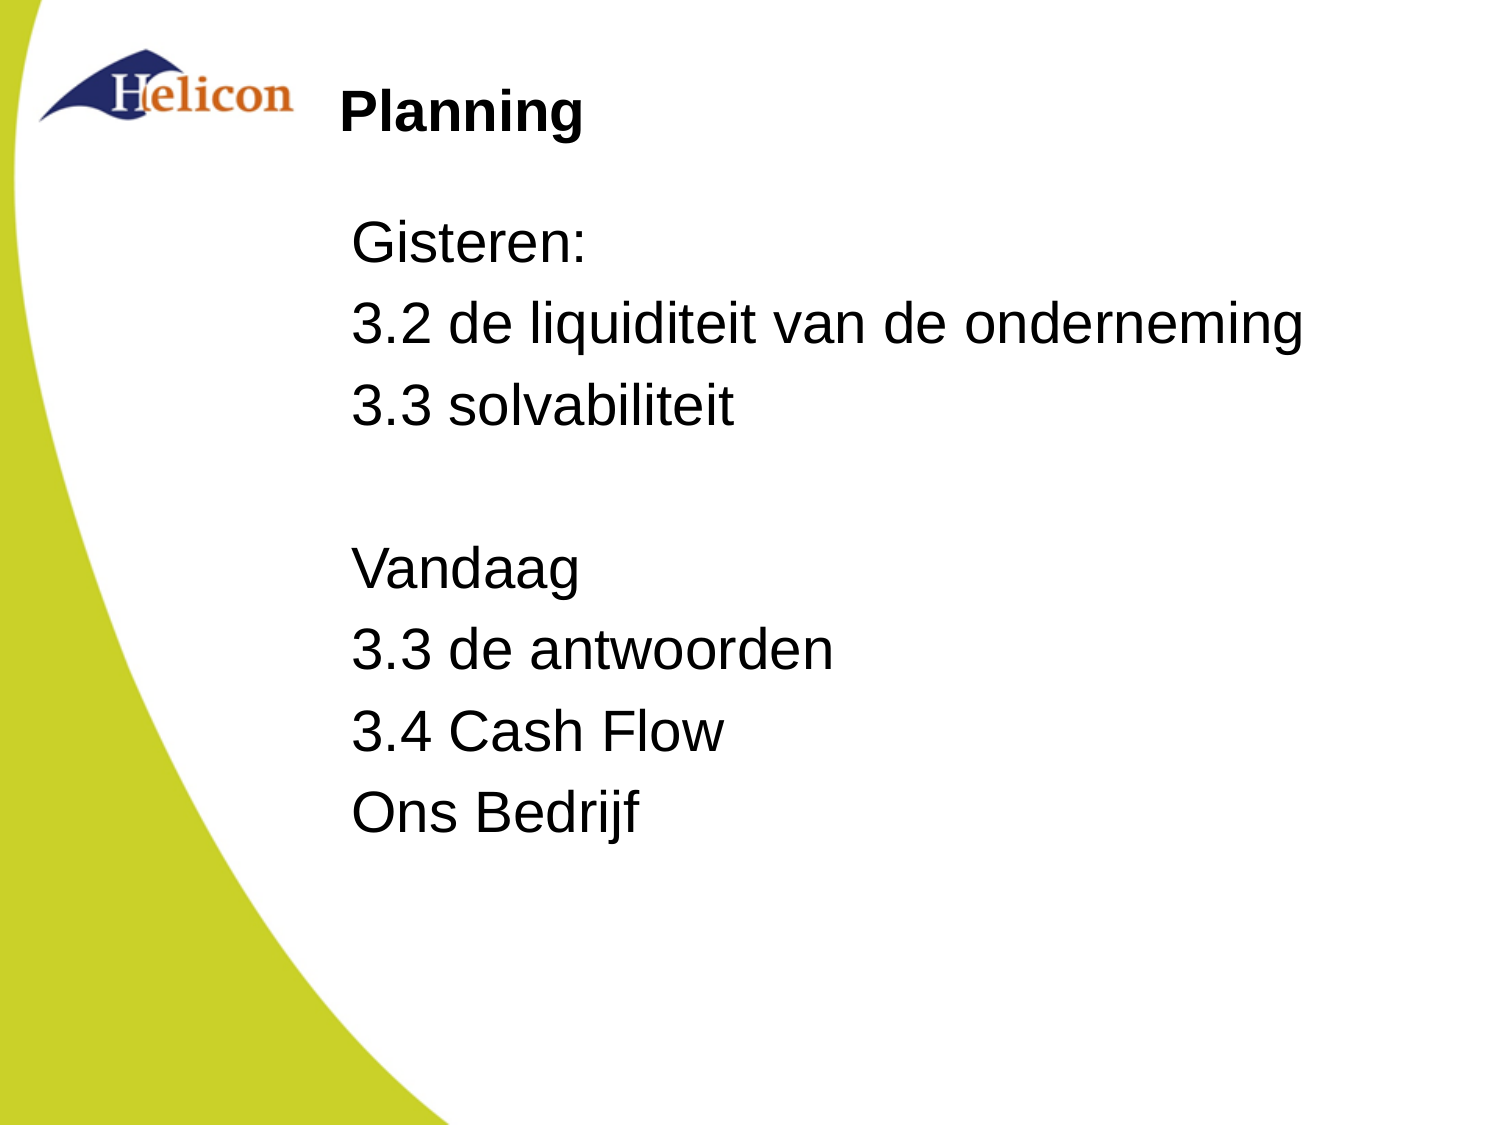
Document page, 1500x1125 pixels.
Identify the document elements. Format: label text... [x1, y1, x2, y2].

title Planning [324, 54, 1415, 161]
list Gisteren: 3.2 de liquiditeit van de onderneming 3.3 solvabiliteit Vandaag 3.3 de antwoorden 3.4 Cash Flow Ons Bedrijf [336, 196, 1425, 1005]
picture [0, 0, 1500, 1125]
